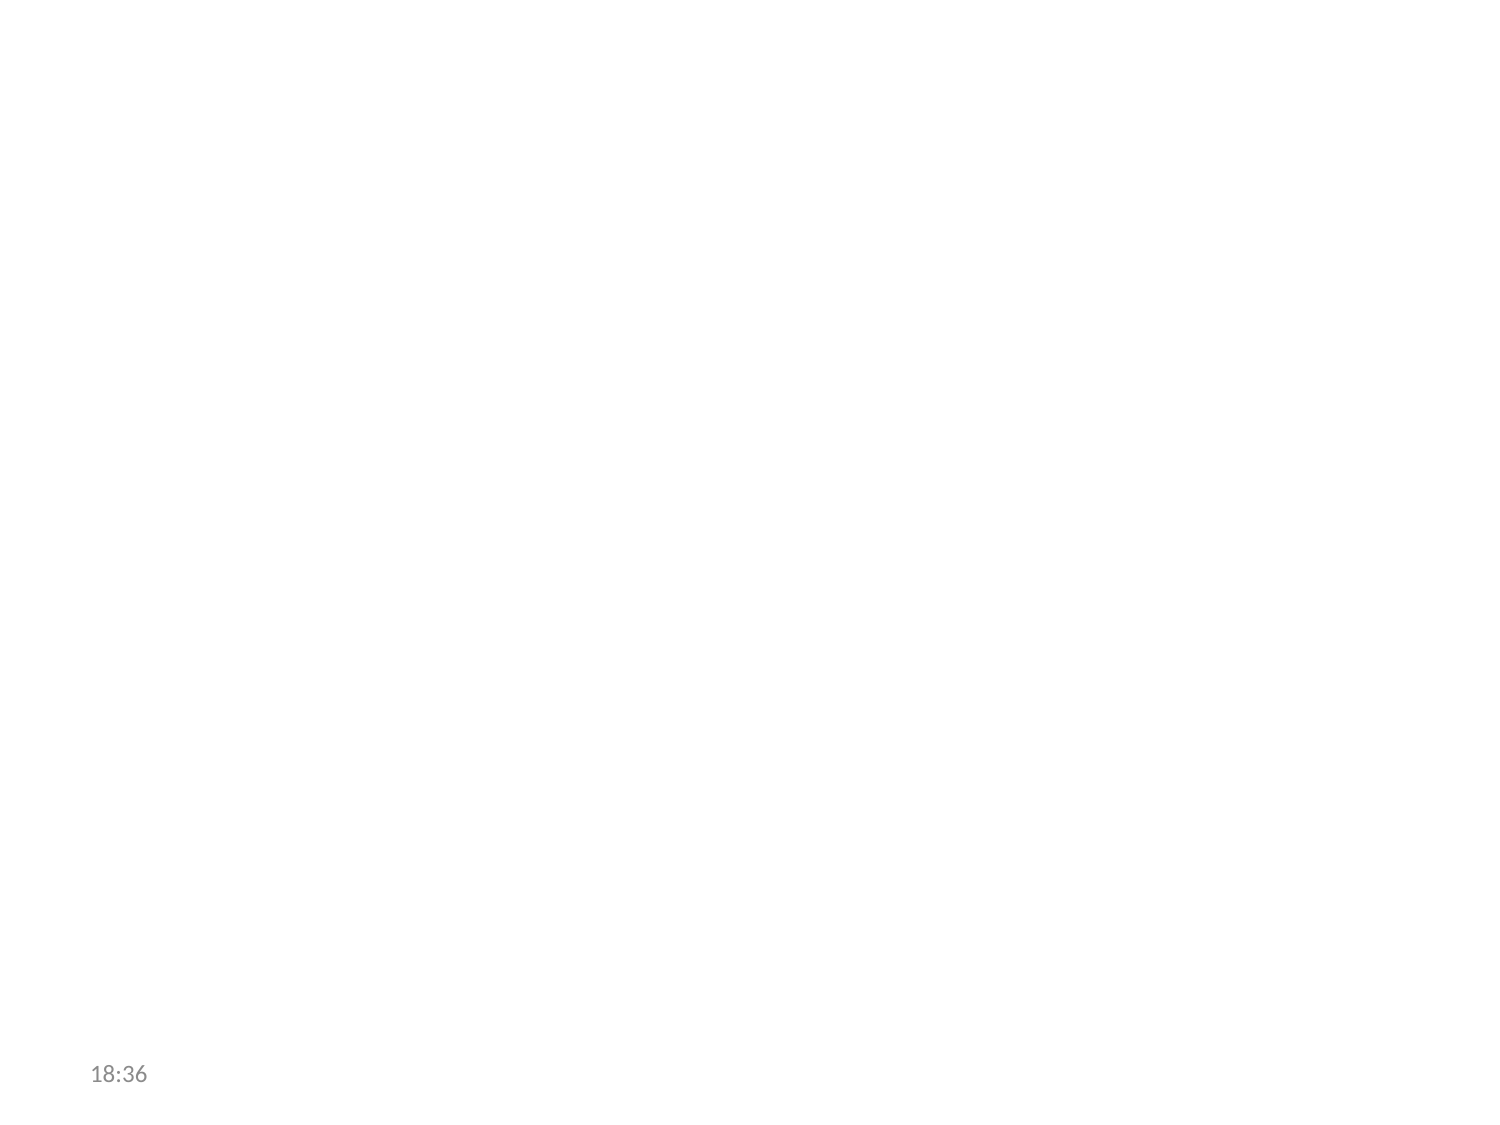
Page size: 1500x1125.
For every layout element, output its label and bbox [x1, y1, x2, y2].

slide_number [75, 1042, 425, 1103]
